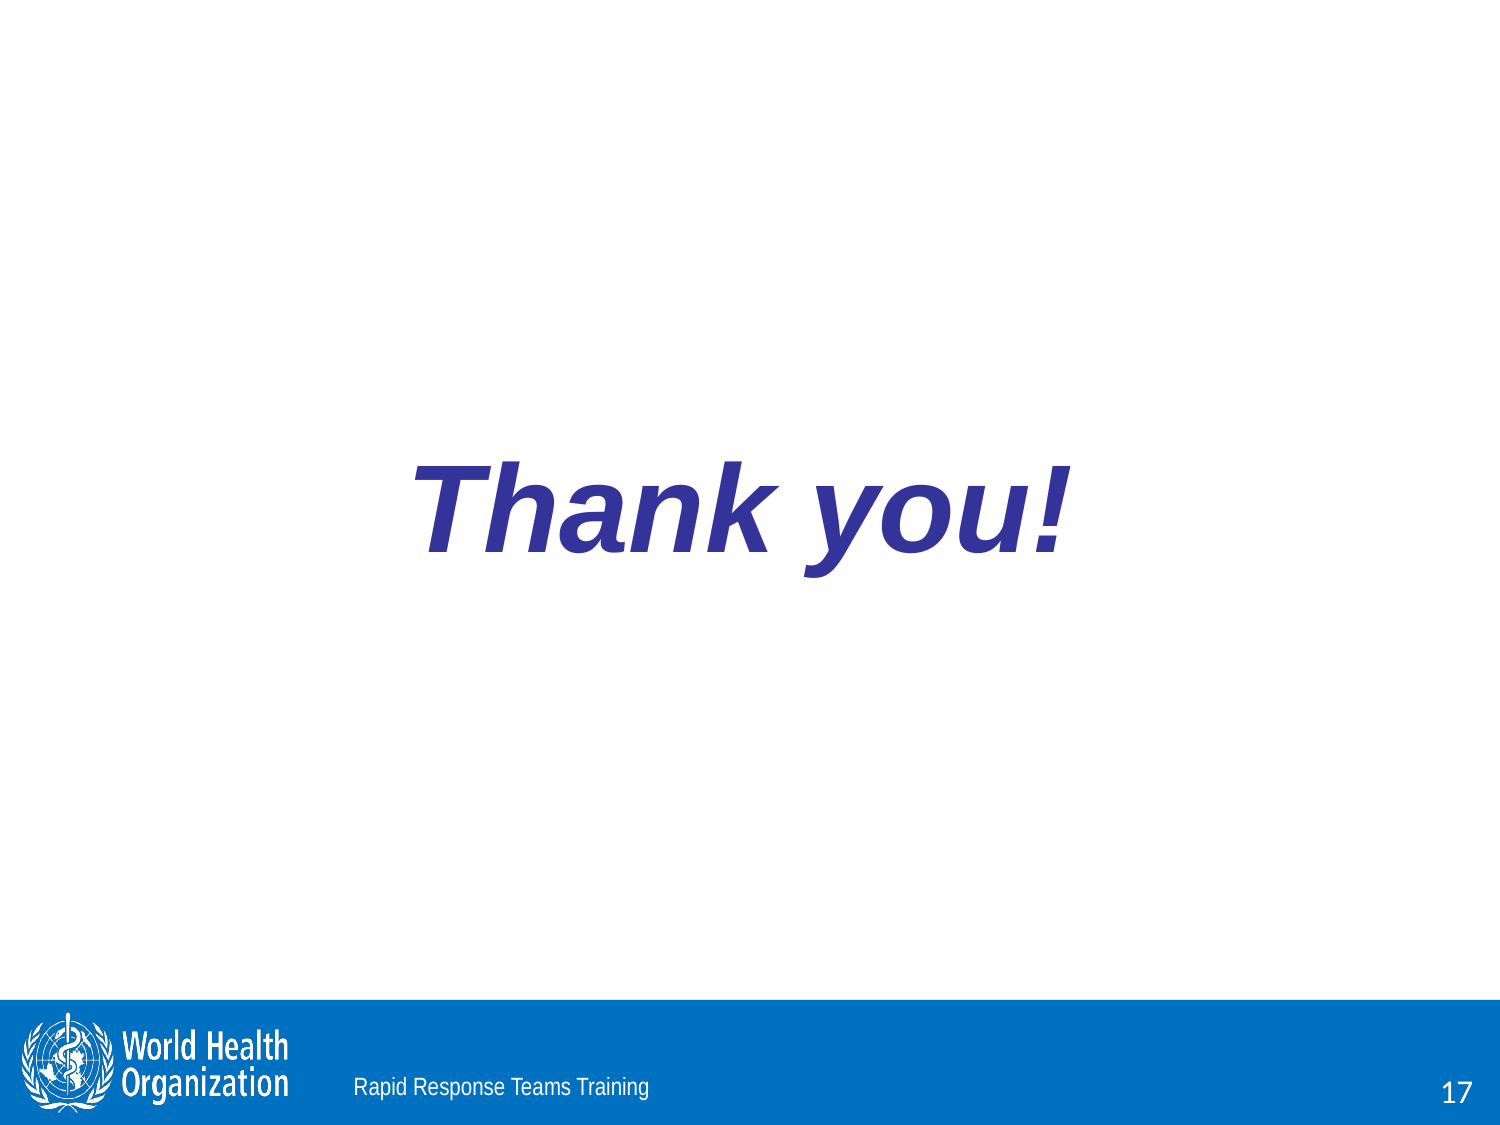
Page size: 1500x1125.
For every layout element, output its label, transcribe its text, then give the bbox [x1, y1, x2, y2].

list Thank you! [64, 456, 1415, 627]
picture [21, 1012, 288, 1113]
